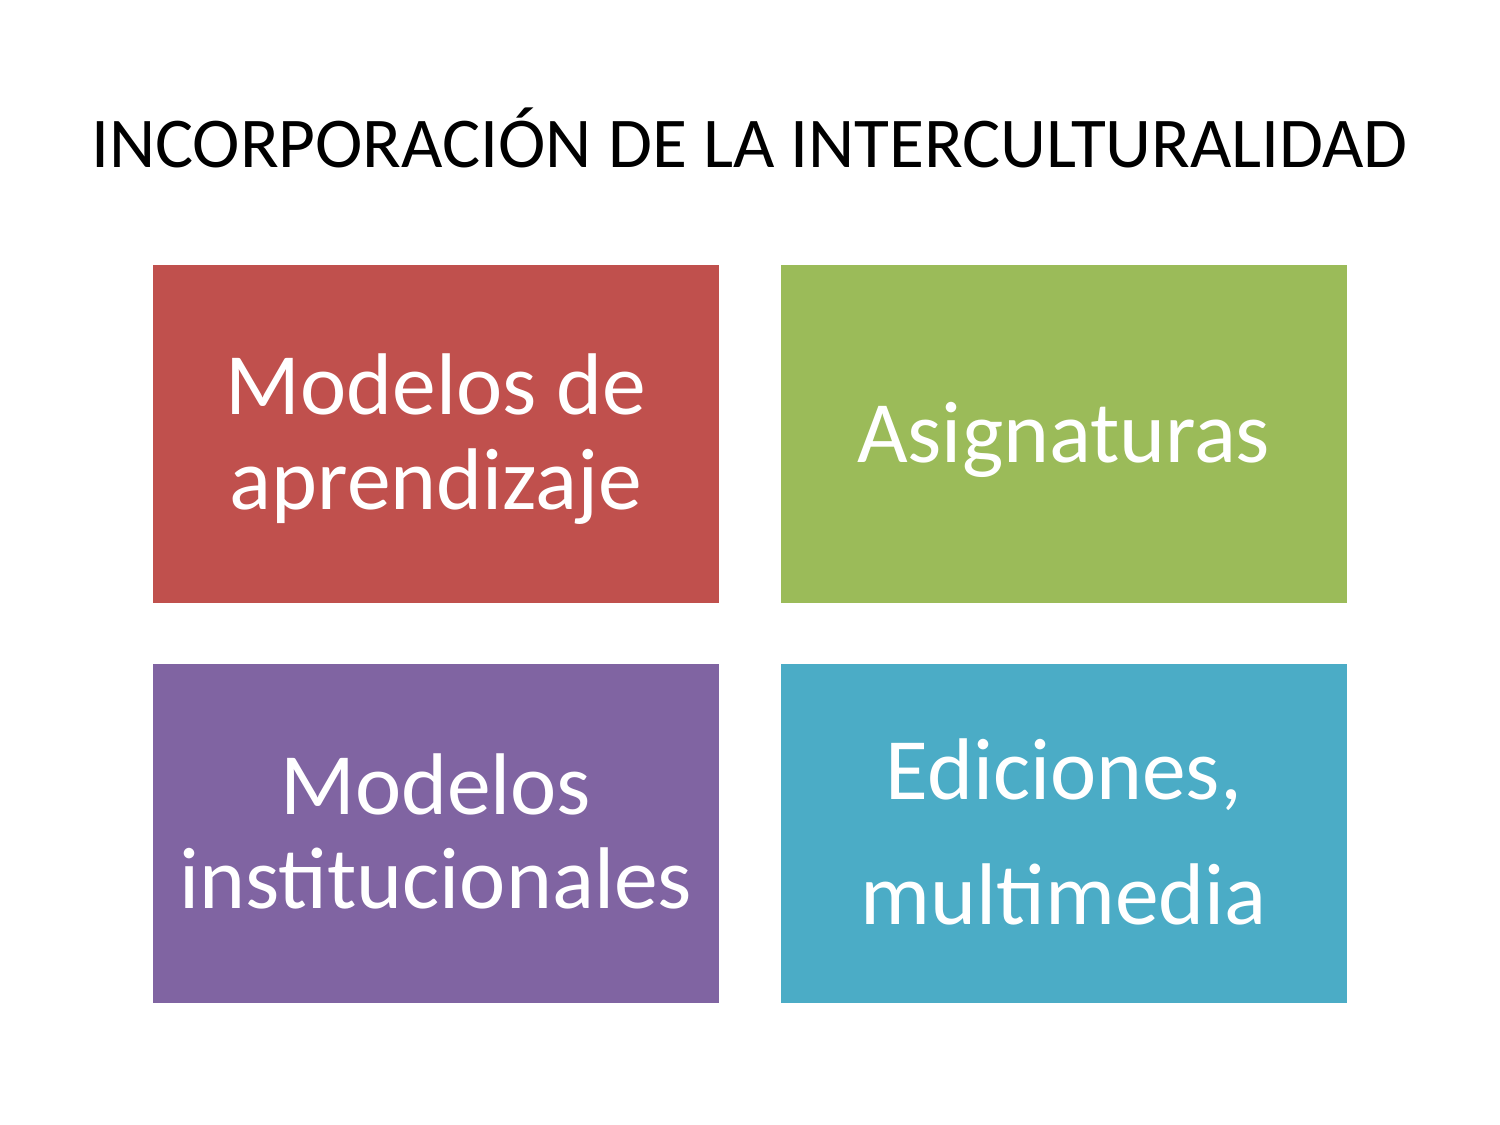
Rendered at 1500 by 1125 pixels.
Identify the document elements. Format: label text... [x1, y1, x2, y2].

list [74, 262, 1426, 1006]
title INCORPORACIÓN DE LA INTERCULTURALIDAD [75, 45, 1425, 233]
